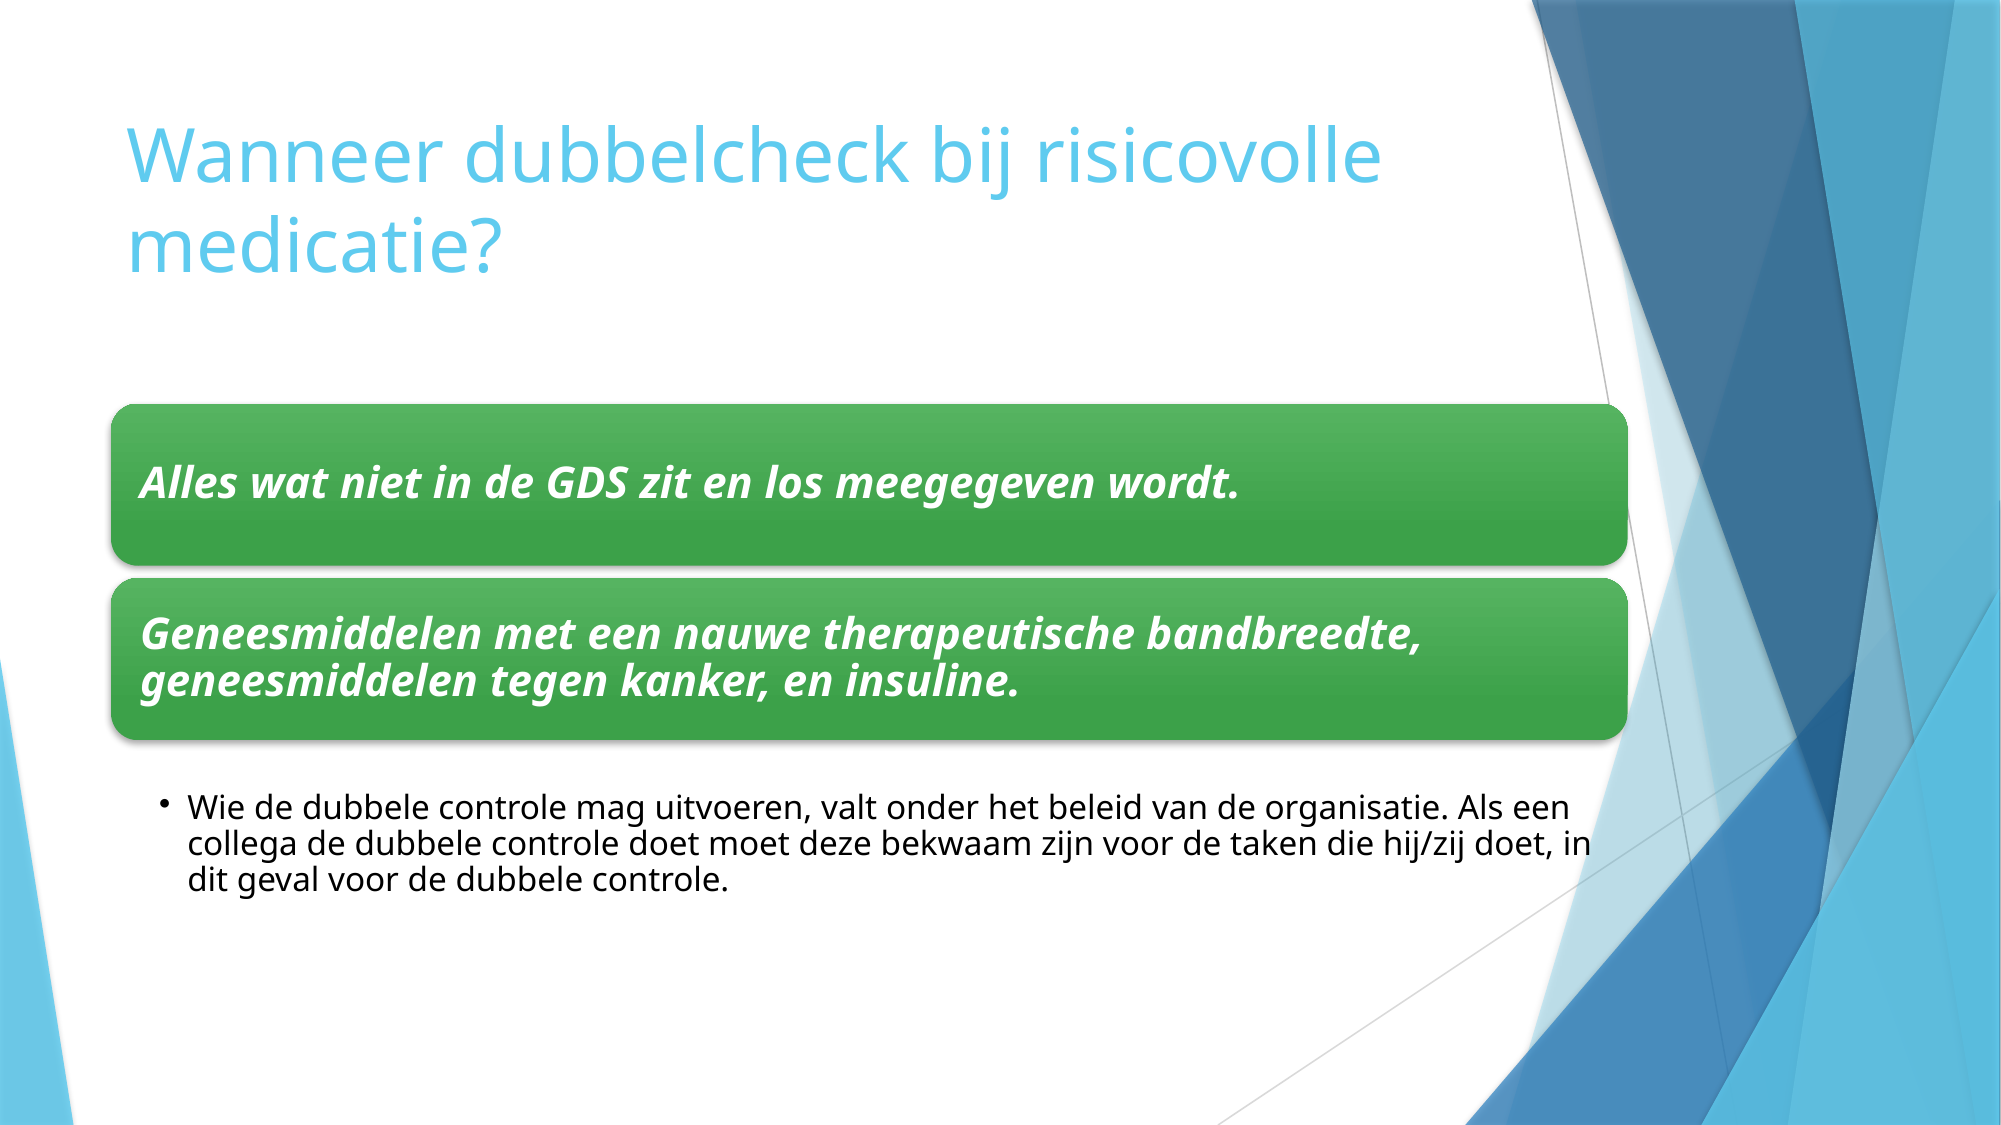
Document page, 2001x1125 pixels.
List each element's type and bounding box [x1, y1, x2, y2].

text_box [0, 0, 2000, 1125]
list [110, 316, 1629, 992]
